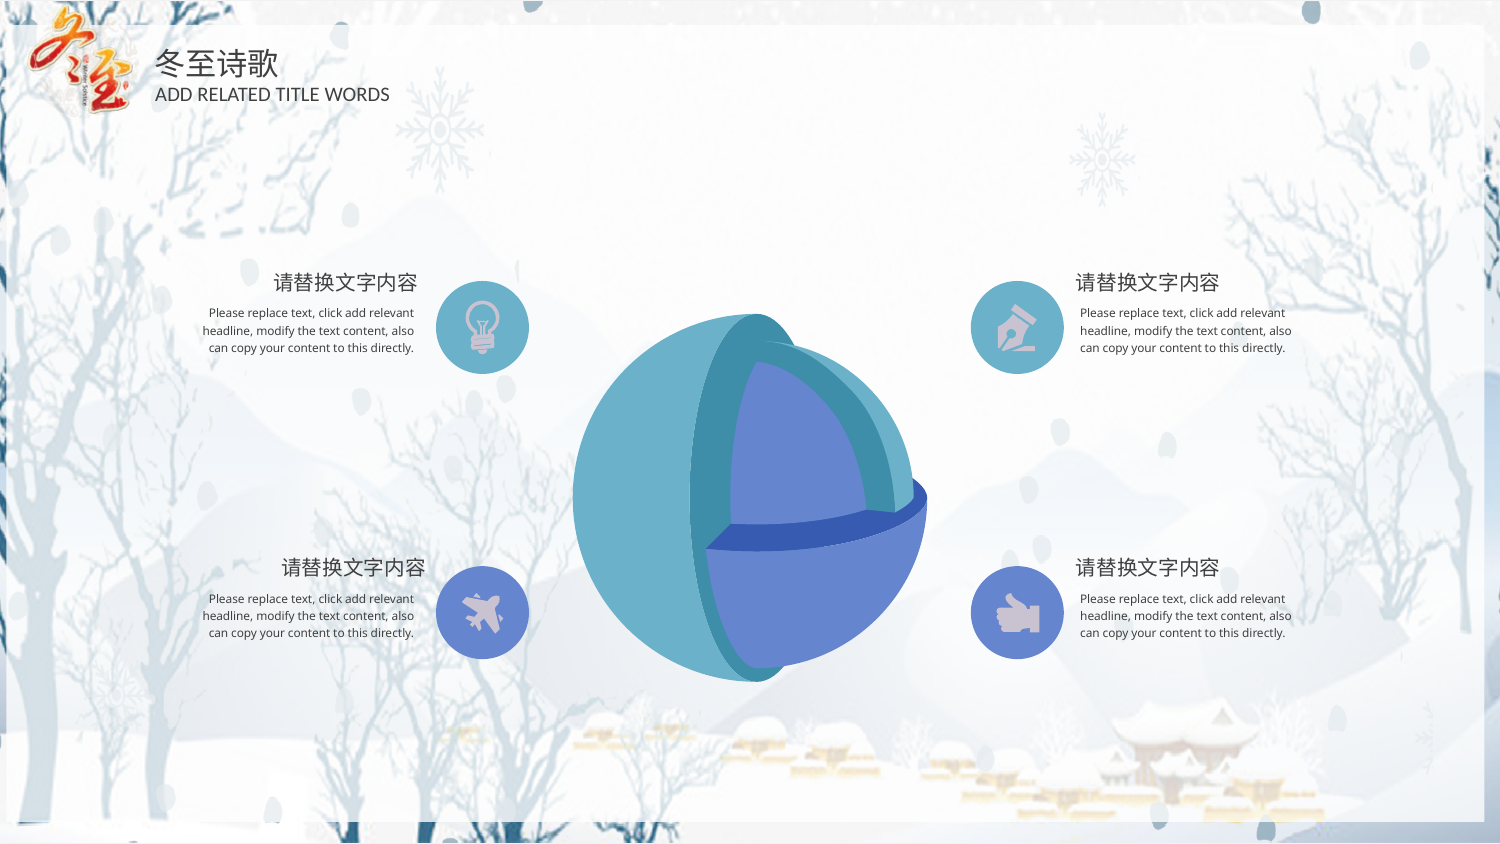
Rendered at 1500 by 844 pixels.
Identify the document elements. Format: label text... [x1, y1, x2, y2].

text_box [572, 313, 928, 682]
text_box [436, 280, 529, 374]
text_box 冬至诗歌 [163, 38, 291, 74]
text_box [1060, 256, 1325, 363]
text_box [436, 566, 529, 660]
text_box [169, 256, 434, 363]
picture [0, 0, 1500, 843]
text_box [970, 566, 1064, 660]
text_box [169, 542, 442, 649]
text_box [970, 280, 1064, 374]
text_box ADD RELATED TITLE WORDS [163, 74, 402, 111]
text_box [1060, 542, 1325, 649]
